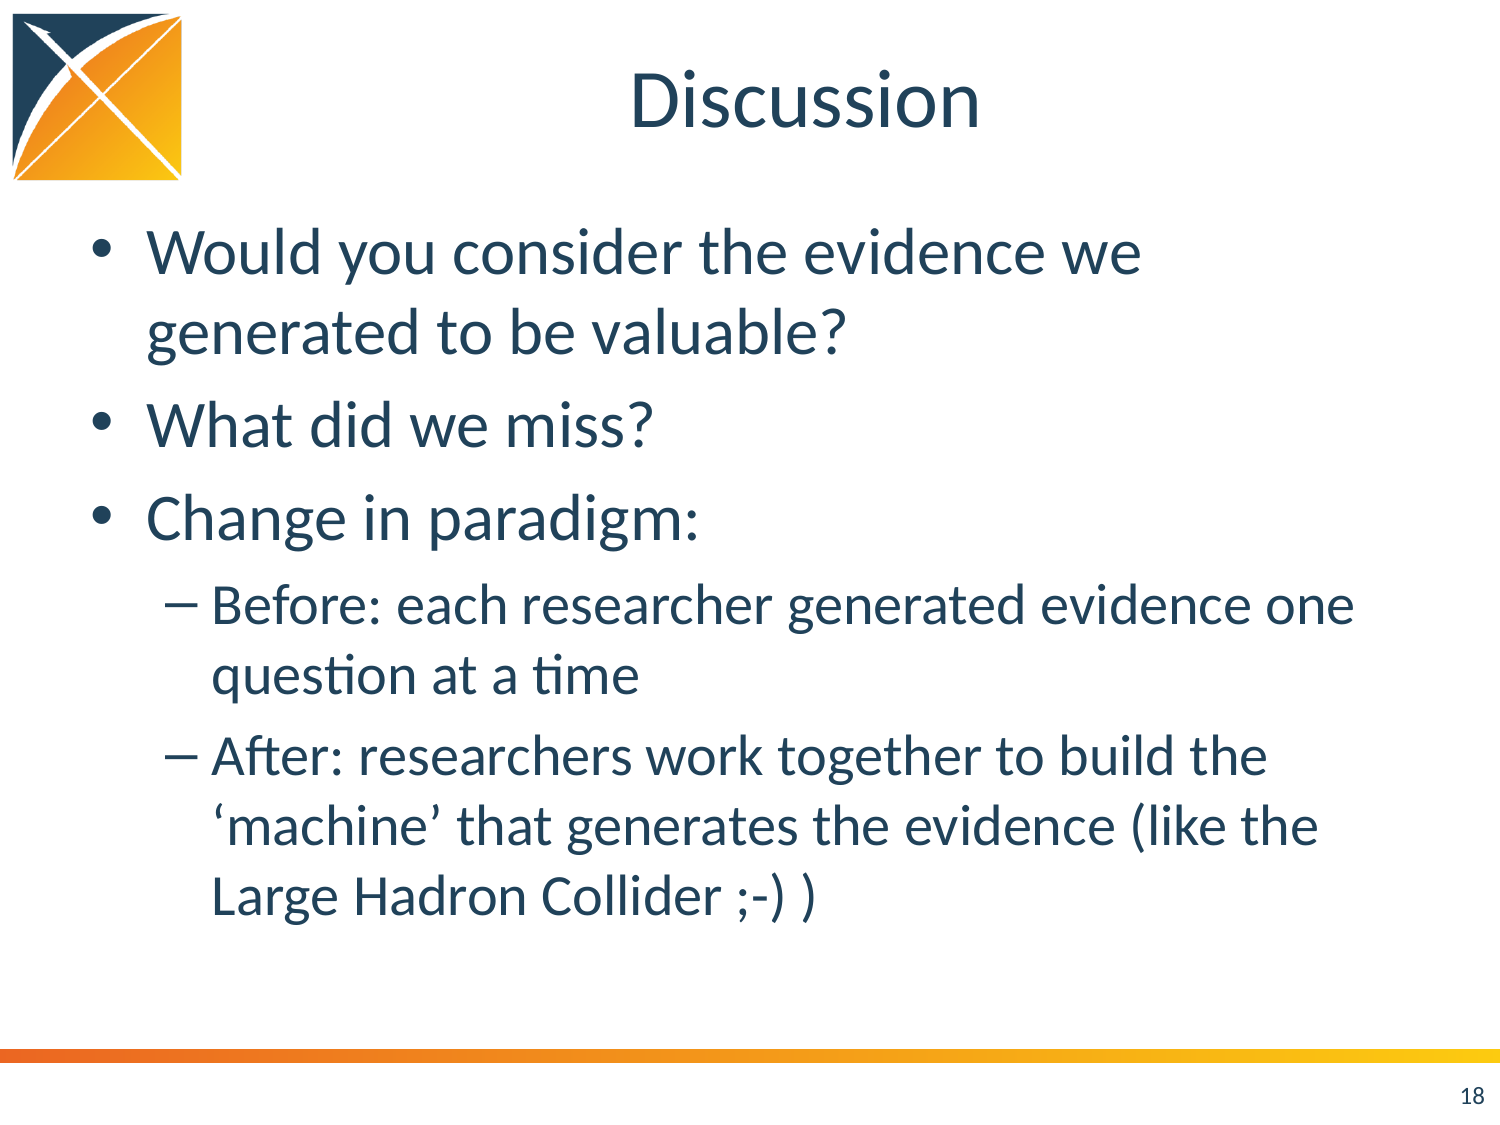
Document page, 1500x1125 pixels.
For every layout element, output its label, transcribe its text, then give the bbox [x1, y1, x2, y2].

title Discussion [187, 24, 1425, 163]
slide_number 18 [1149, 1065, 1500, 1125]
picture [0, 0, 206, 200]
list Would you consider the evidence we generated to be valuable? What did we miss? Change in paradigm: Before: each researcher generated evidence one question at a time After: researchers work together to build the ‘machine’ that generates the evidence (like the Large Hadron Collider ;-) ) [75, 200, 1425, 1005]
